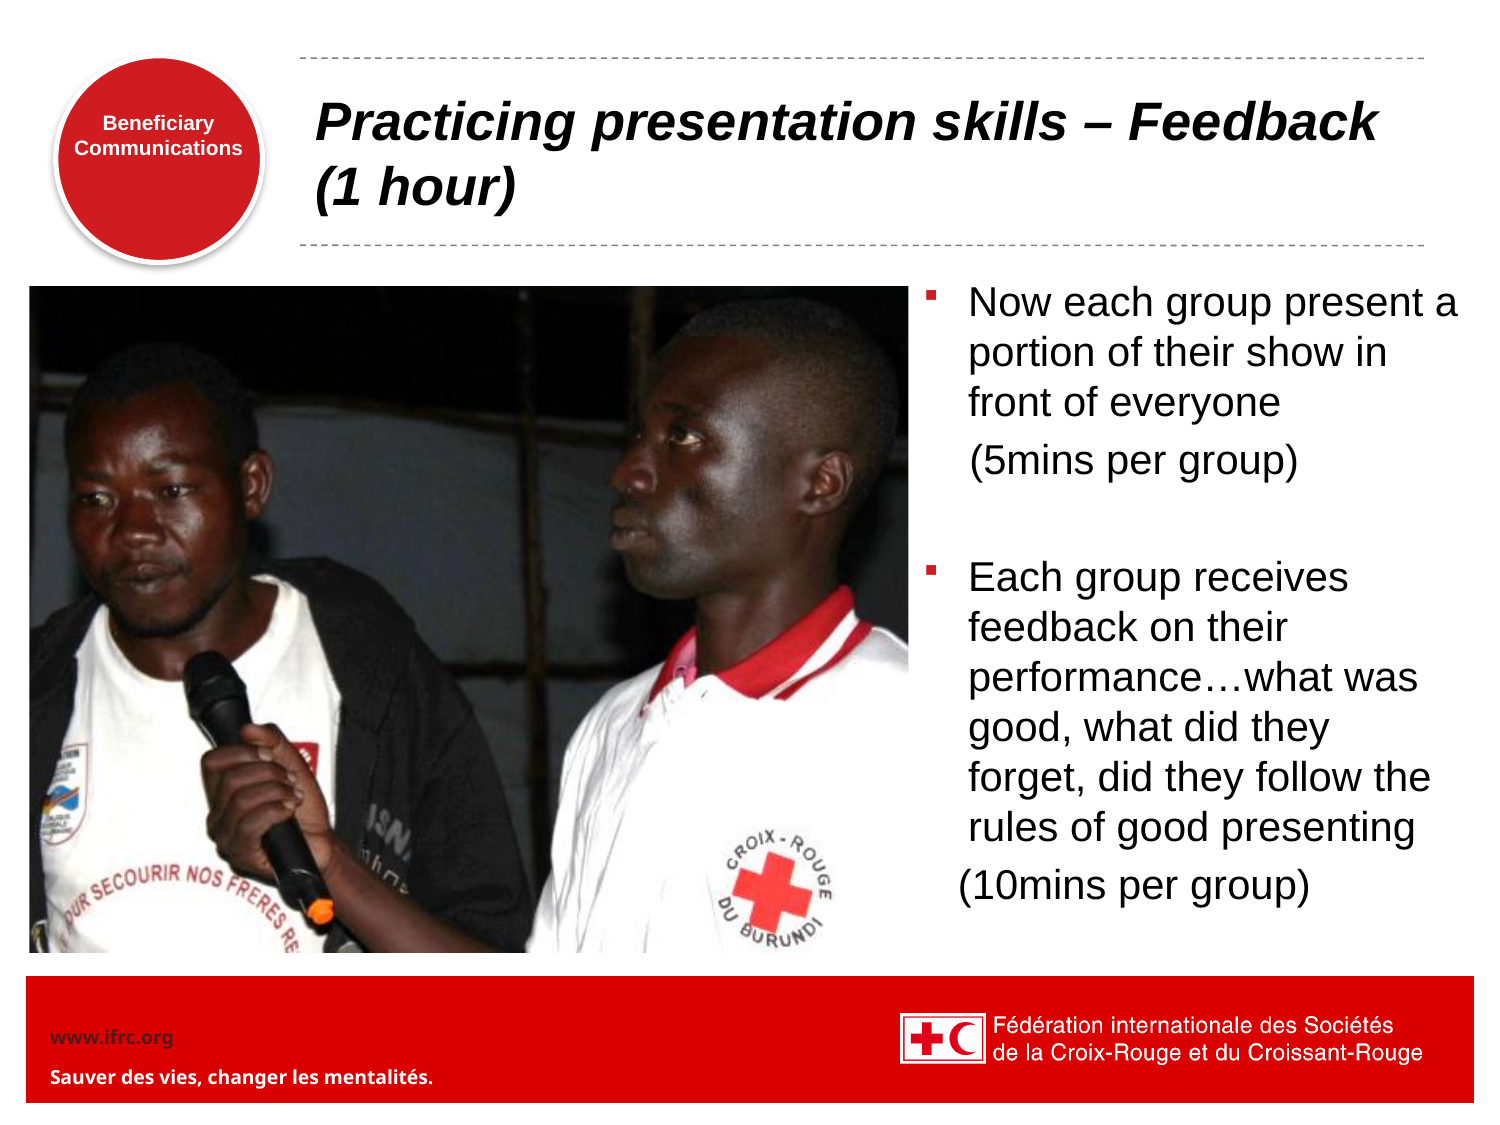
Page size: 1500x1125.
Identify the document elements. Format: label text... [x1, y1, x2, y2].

picture [900, 1013, 1422, 1065]
picture [29, 286, 909, 953]
list Now each group present a portion of their show in front of everyone (5mins per group) Each group receives feedback on their performance…what was good, what did they forget, did they follow the rules of good presenting (10mins per group) [908, 266, 1474, 981]
title Practicing presentation skills – Feedback (1 hour) [299, 57, 1426, 246]
